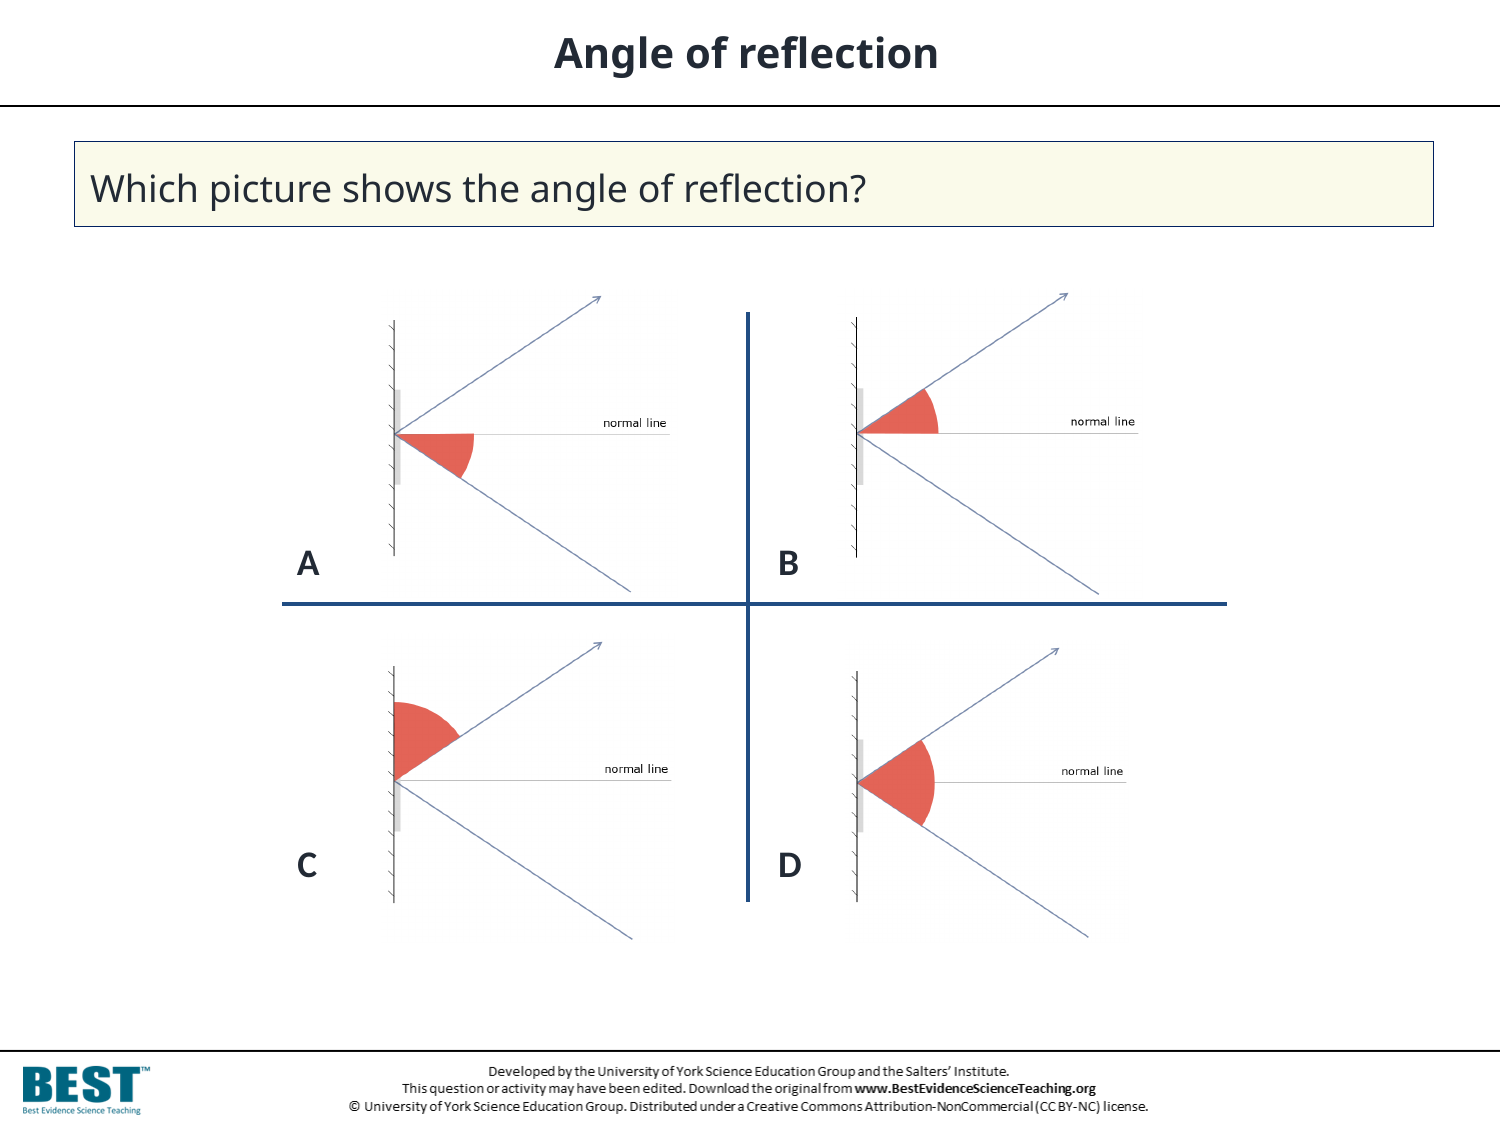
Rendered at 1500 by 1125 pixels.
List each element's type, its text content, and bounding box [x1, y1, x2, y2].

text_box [282, 287, 1227, 943]
picture [0, 105, 1500, 1125]
text_box Angle of reflection [23, 4, 1471, 99]
